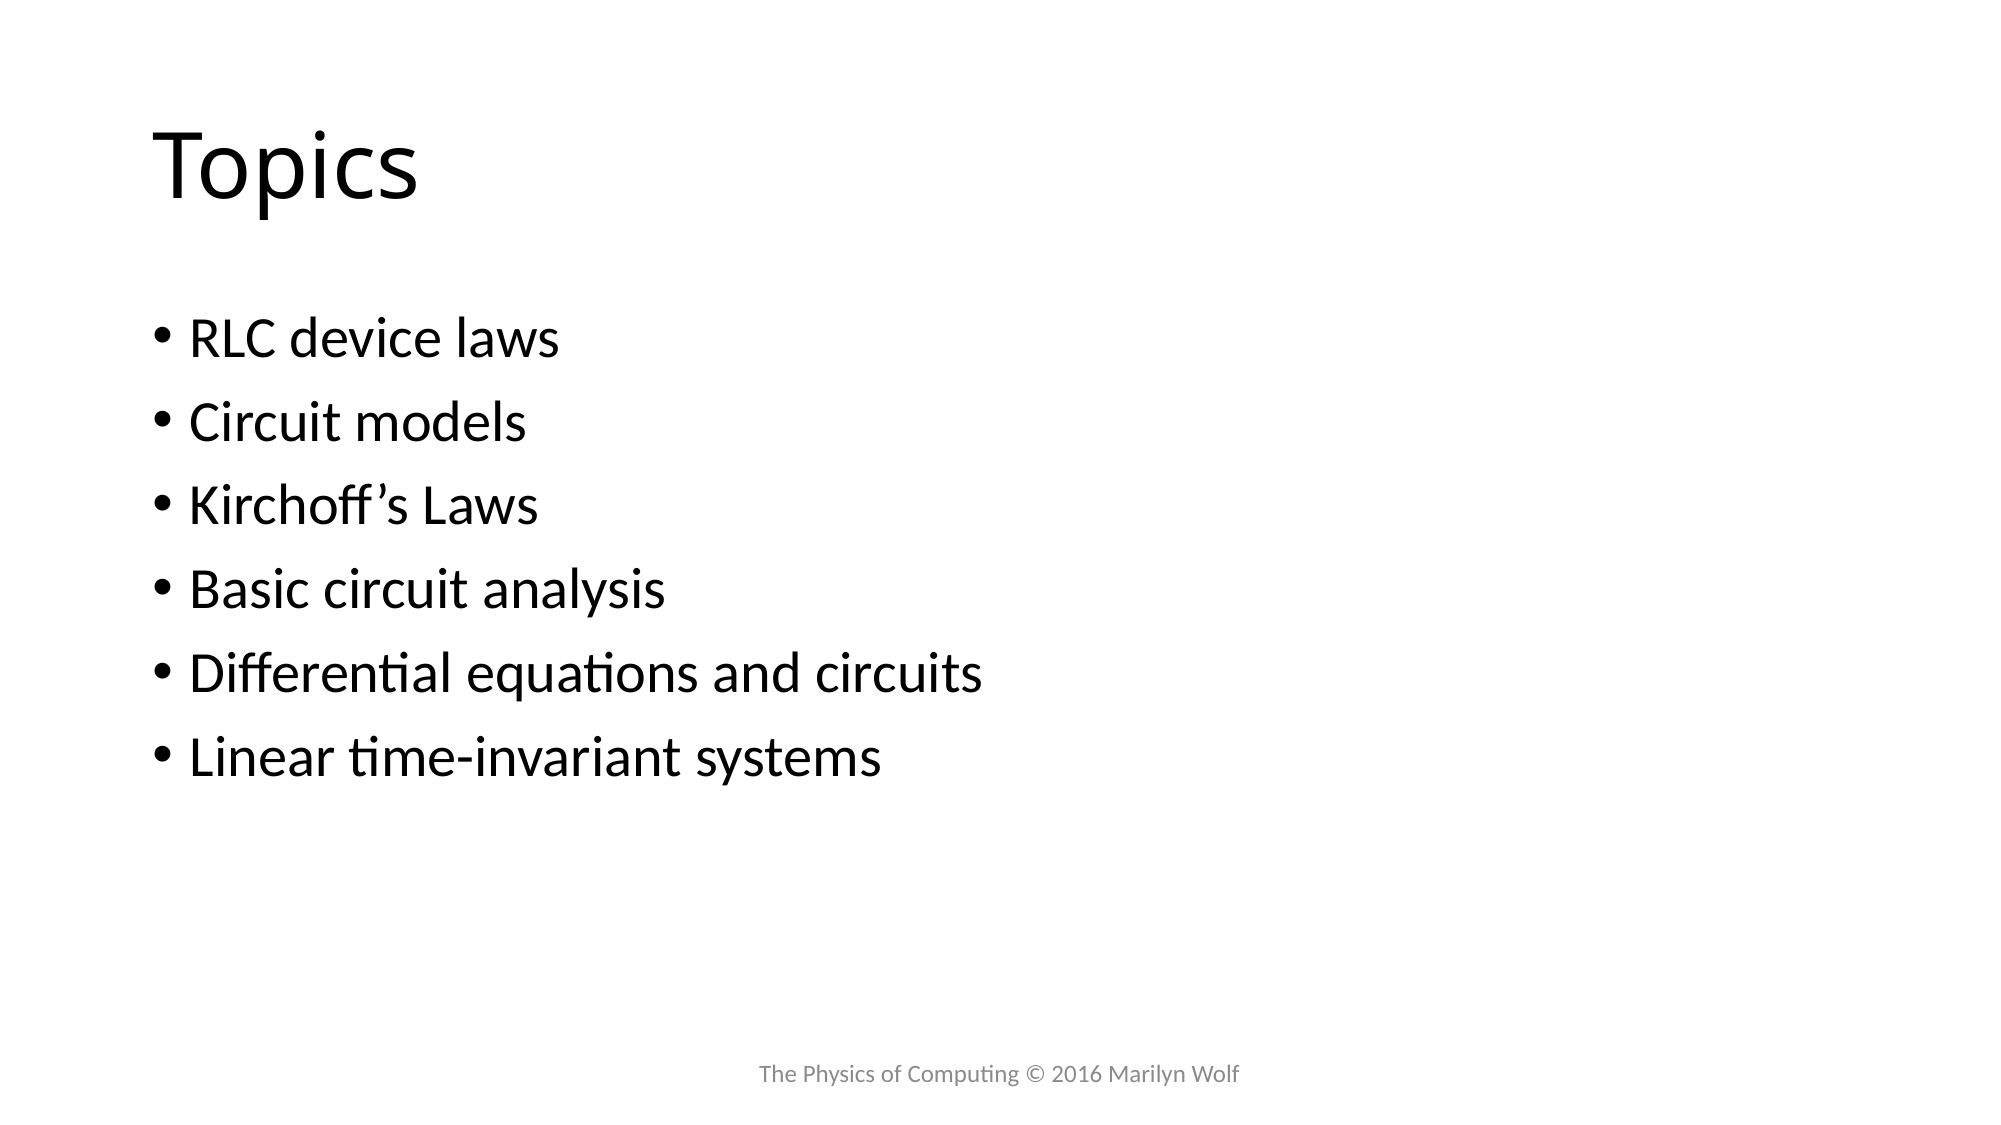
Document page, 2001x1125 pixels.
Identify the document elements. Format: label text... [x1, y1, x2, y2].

list RLC device laws Circuit models Kirchoff’s Laws Basic circuit analysis Differential equations and circuits Linear time-invariant systems [137, 299, 1863, 1014]
title Topics [137, 59, 1863, 278]
footer The Physics of Computing © 2016 Marilyn Wolf [662, 1042, 1338, 1103]
